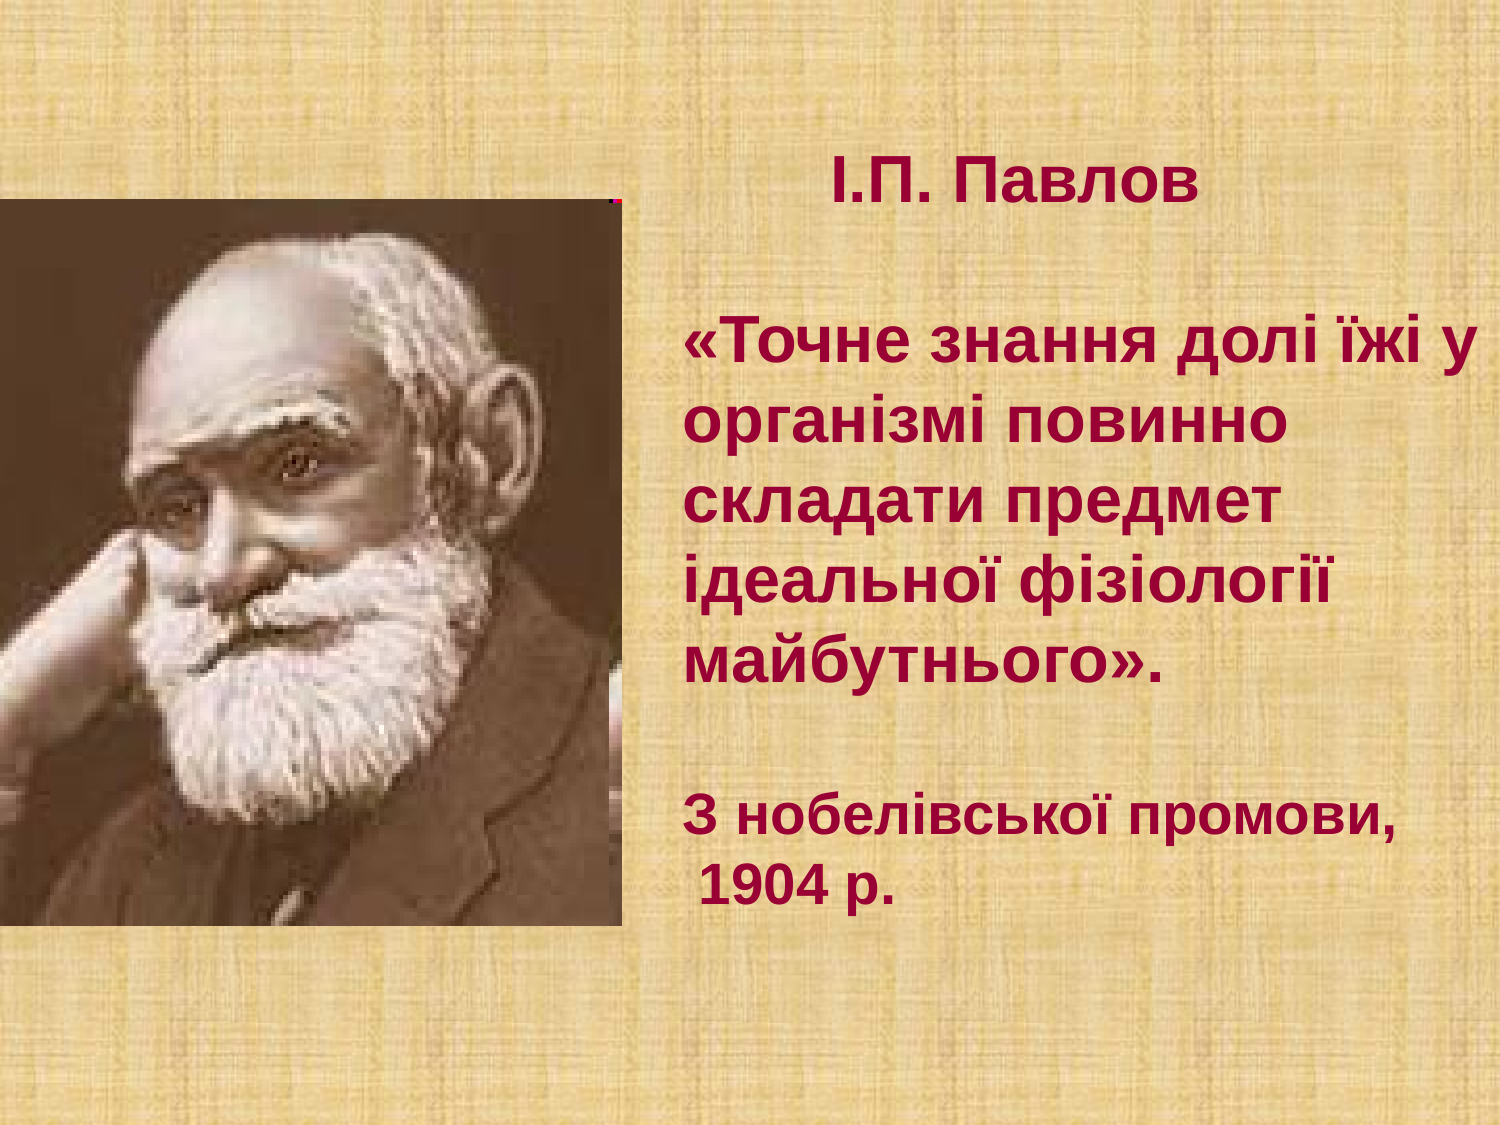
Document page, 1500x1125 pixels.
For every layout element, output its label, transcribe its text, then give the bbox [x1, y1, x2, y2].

picture [0, 0, 1500, 1125]
text_box І.П. Павлов «Точне знання долі їжі у організмі повинно складати предмет ідеальної фізіології майбутнього». З нобелівської промови, 1904 р. [667, 128, 1500, 924]
